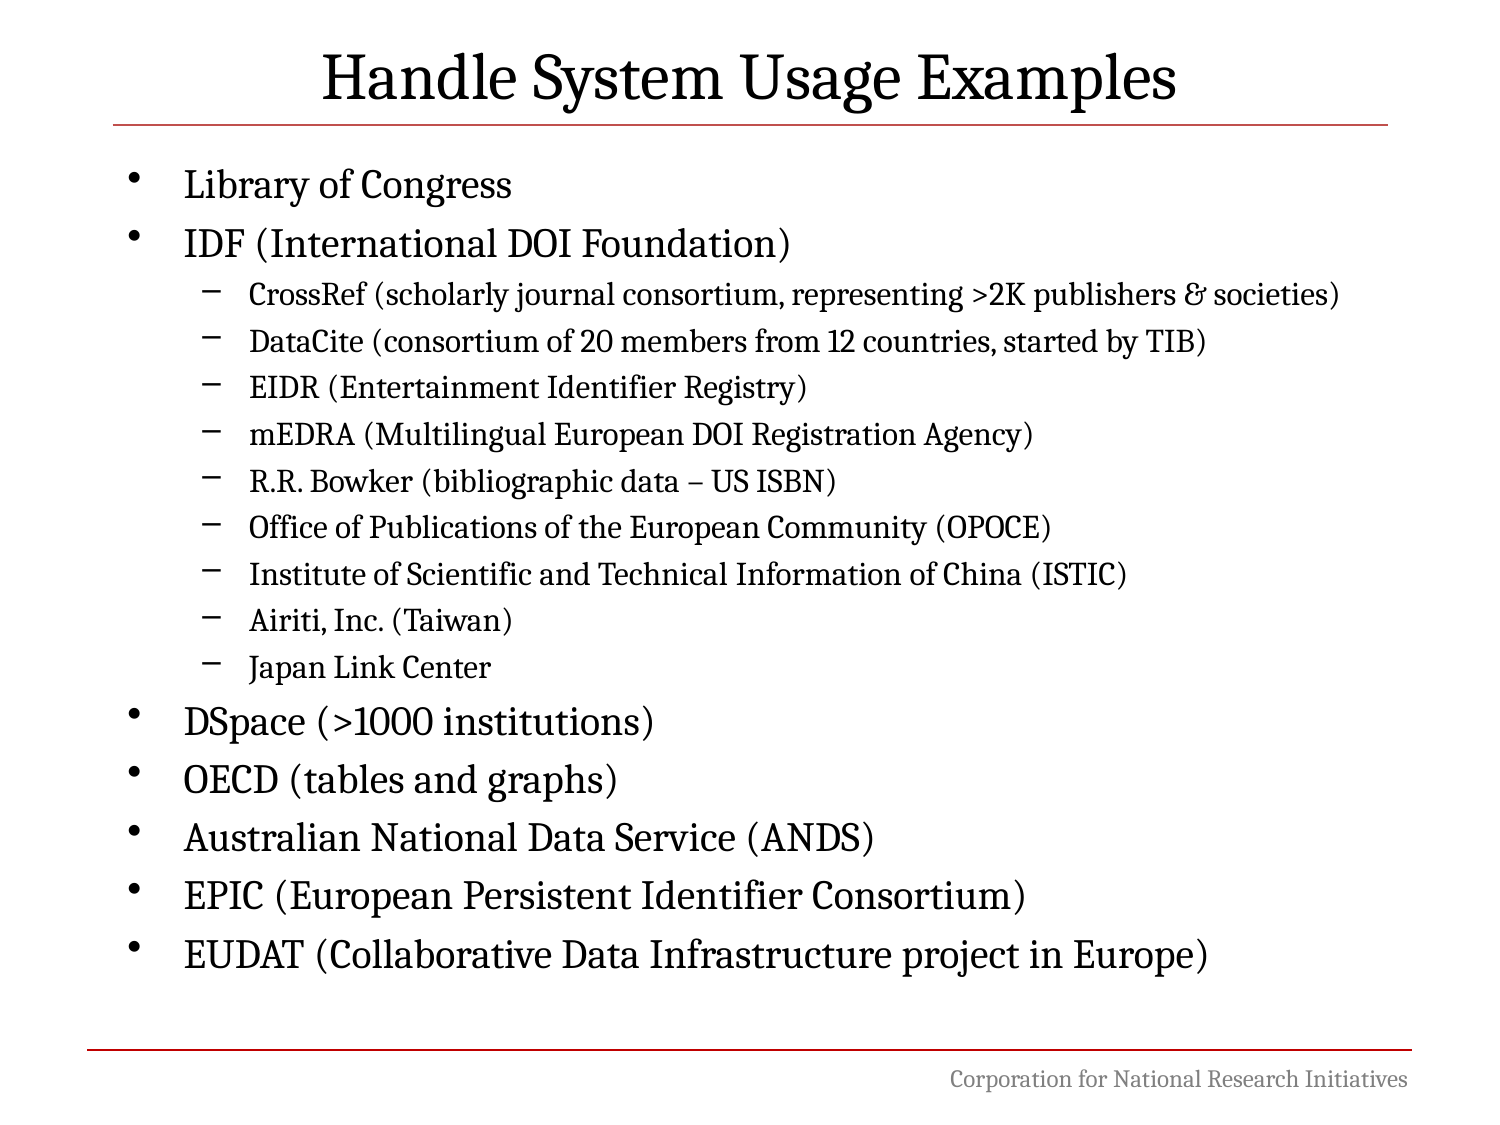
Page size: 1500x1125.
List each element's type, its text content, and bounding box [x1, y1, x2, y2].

text_box Handle System Usage Examples [74, 24, 1425, 150]
text_box Library of Congress IDF (International DOI Foundation) CrossRef (scholarly journal consortium, representing >2K publishers & societies) DataCite (consortium of 20 members from 12 countries, started by TIB) EIDR (Entertainment Identifier Registry) mEDRA (Multilingual European DOI Registration Agency) R.R. Bowker (bibliographic data – US ISBN) Office of Publications of the European Community (OPOCE) Institute of Scientific and Technical Information of China (ISTIC) Airiti, Inc. (Taiwan) Japan Link Center DSpace (>1000 institutions) OECD (tables and graphs) Australian National Data Service (ANDS) EPIC (European Persistent Identifier Consortium) EUDAT (Collaborative Data Infrastructure project in Europe) [112, 149, 1438, 1063]
